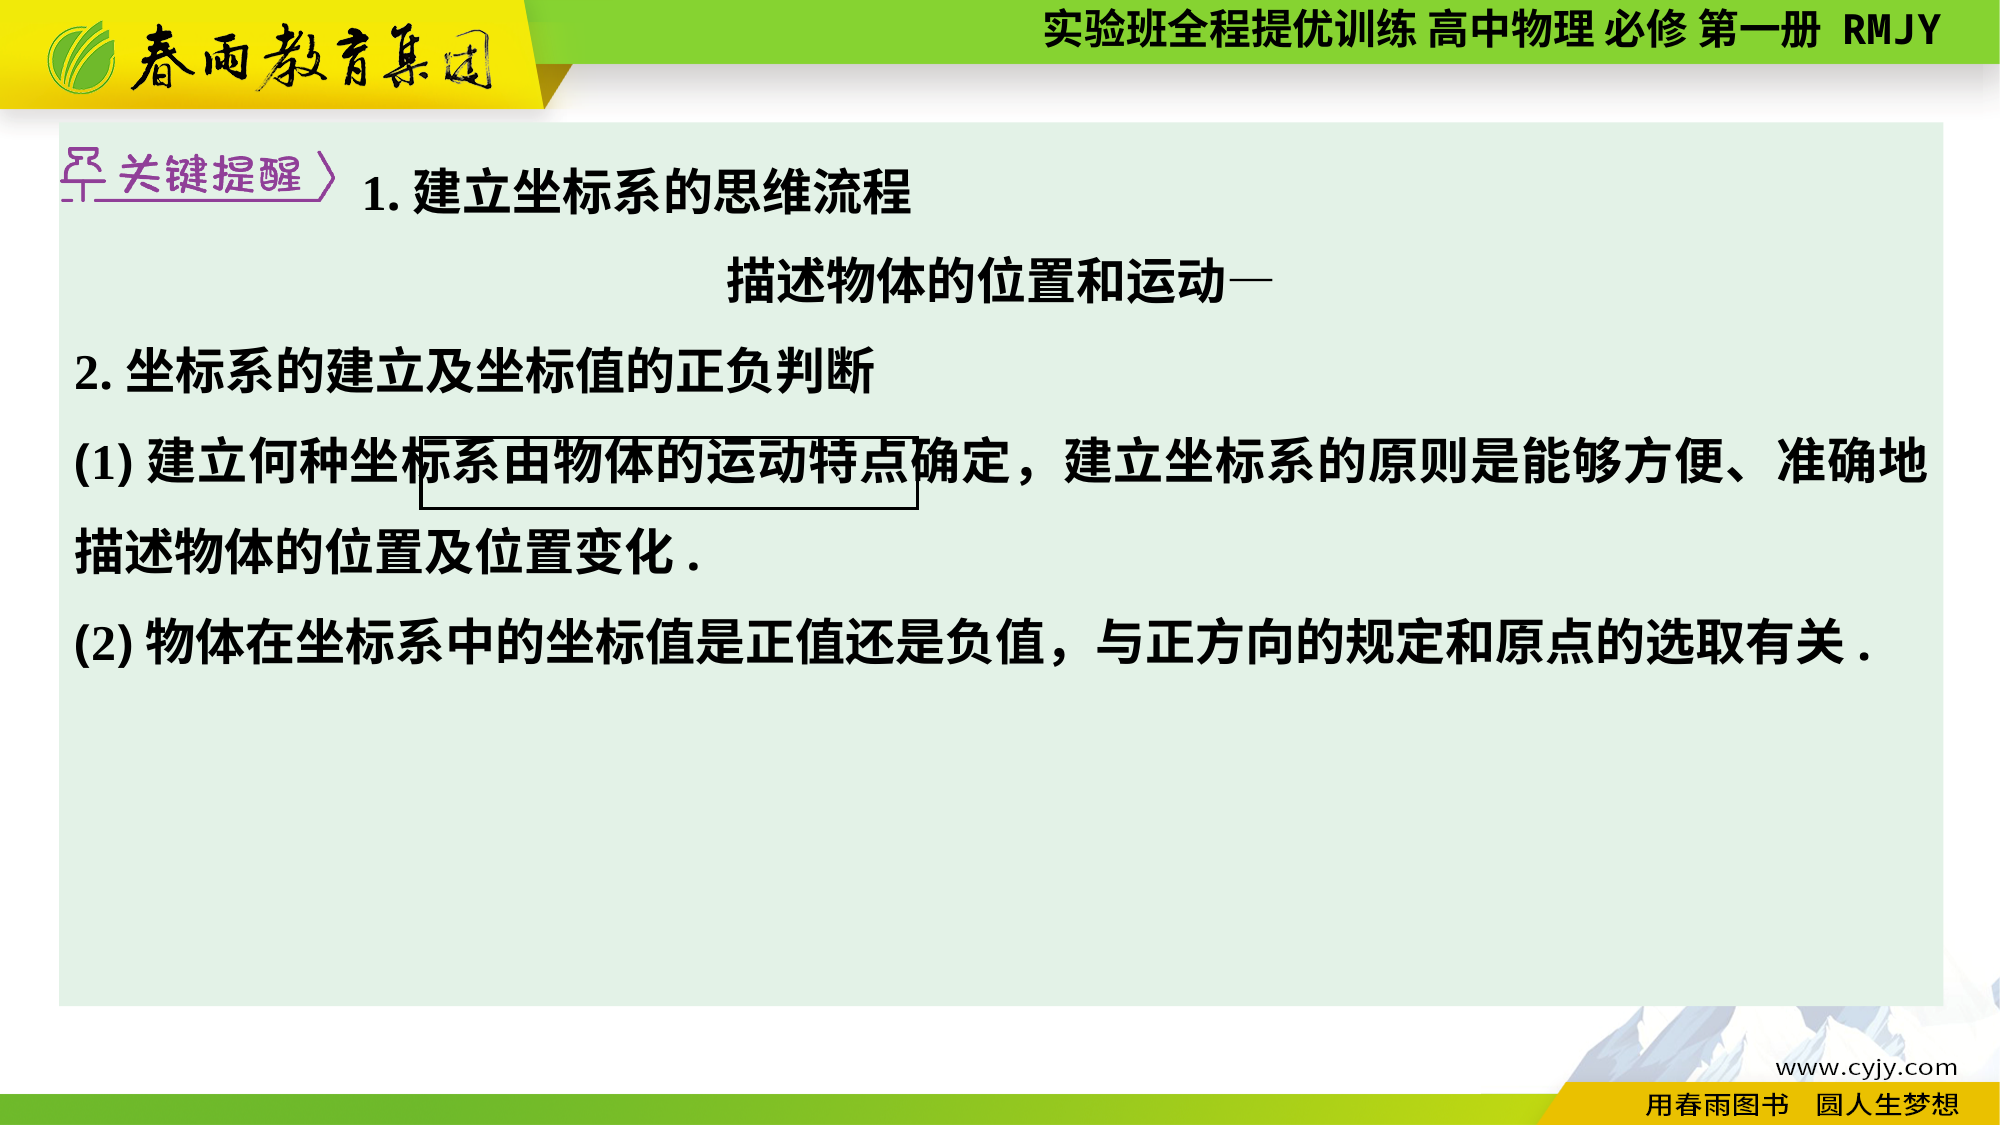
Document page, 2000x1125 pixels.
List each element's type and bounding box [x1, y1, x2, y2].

picture [0, 0, 2000, 1125]
text_box [421, 437, 918, 509]
